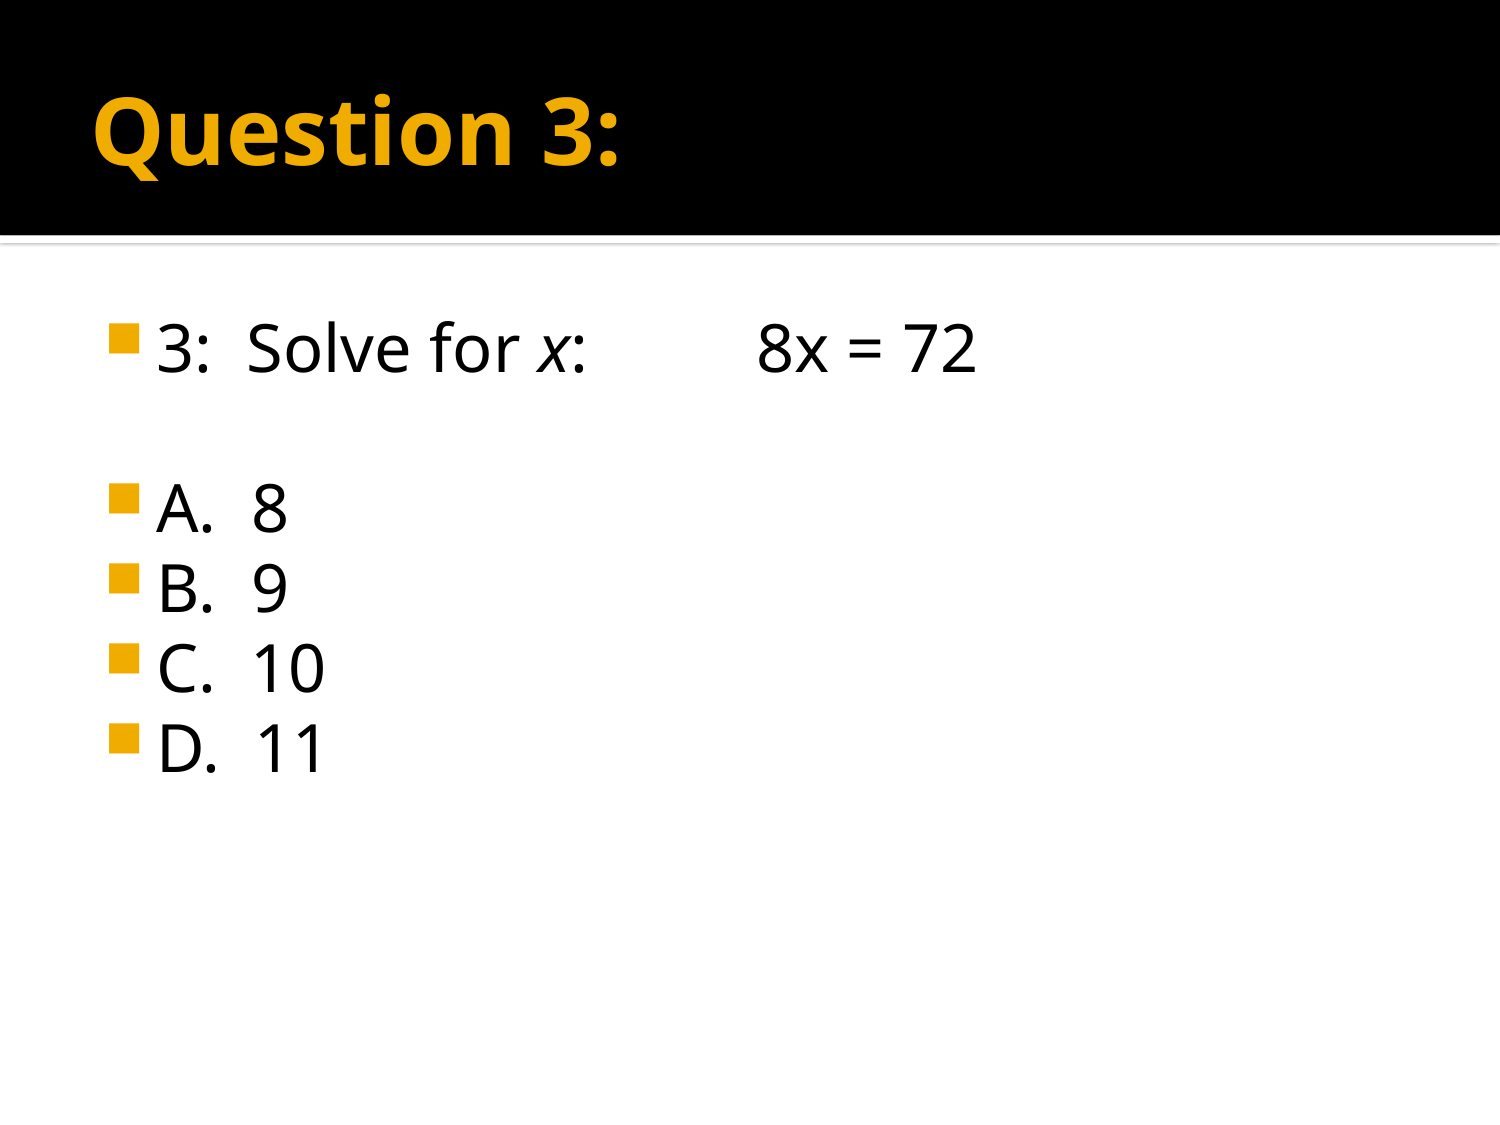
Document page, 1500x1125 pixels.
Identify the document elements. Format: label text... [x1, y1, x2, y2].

list 3: Solve for x: 8x = 72 A. 8 B. 9 C. 10 D. 11 [75, 291, 1425, 1050]
title Question 3: [75, 25, 1425, 231]
